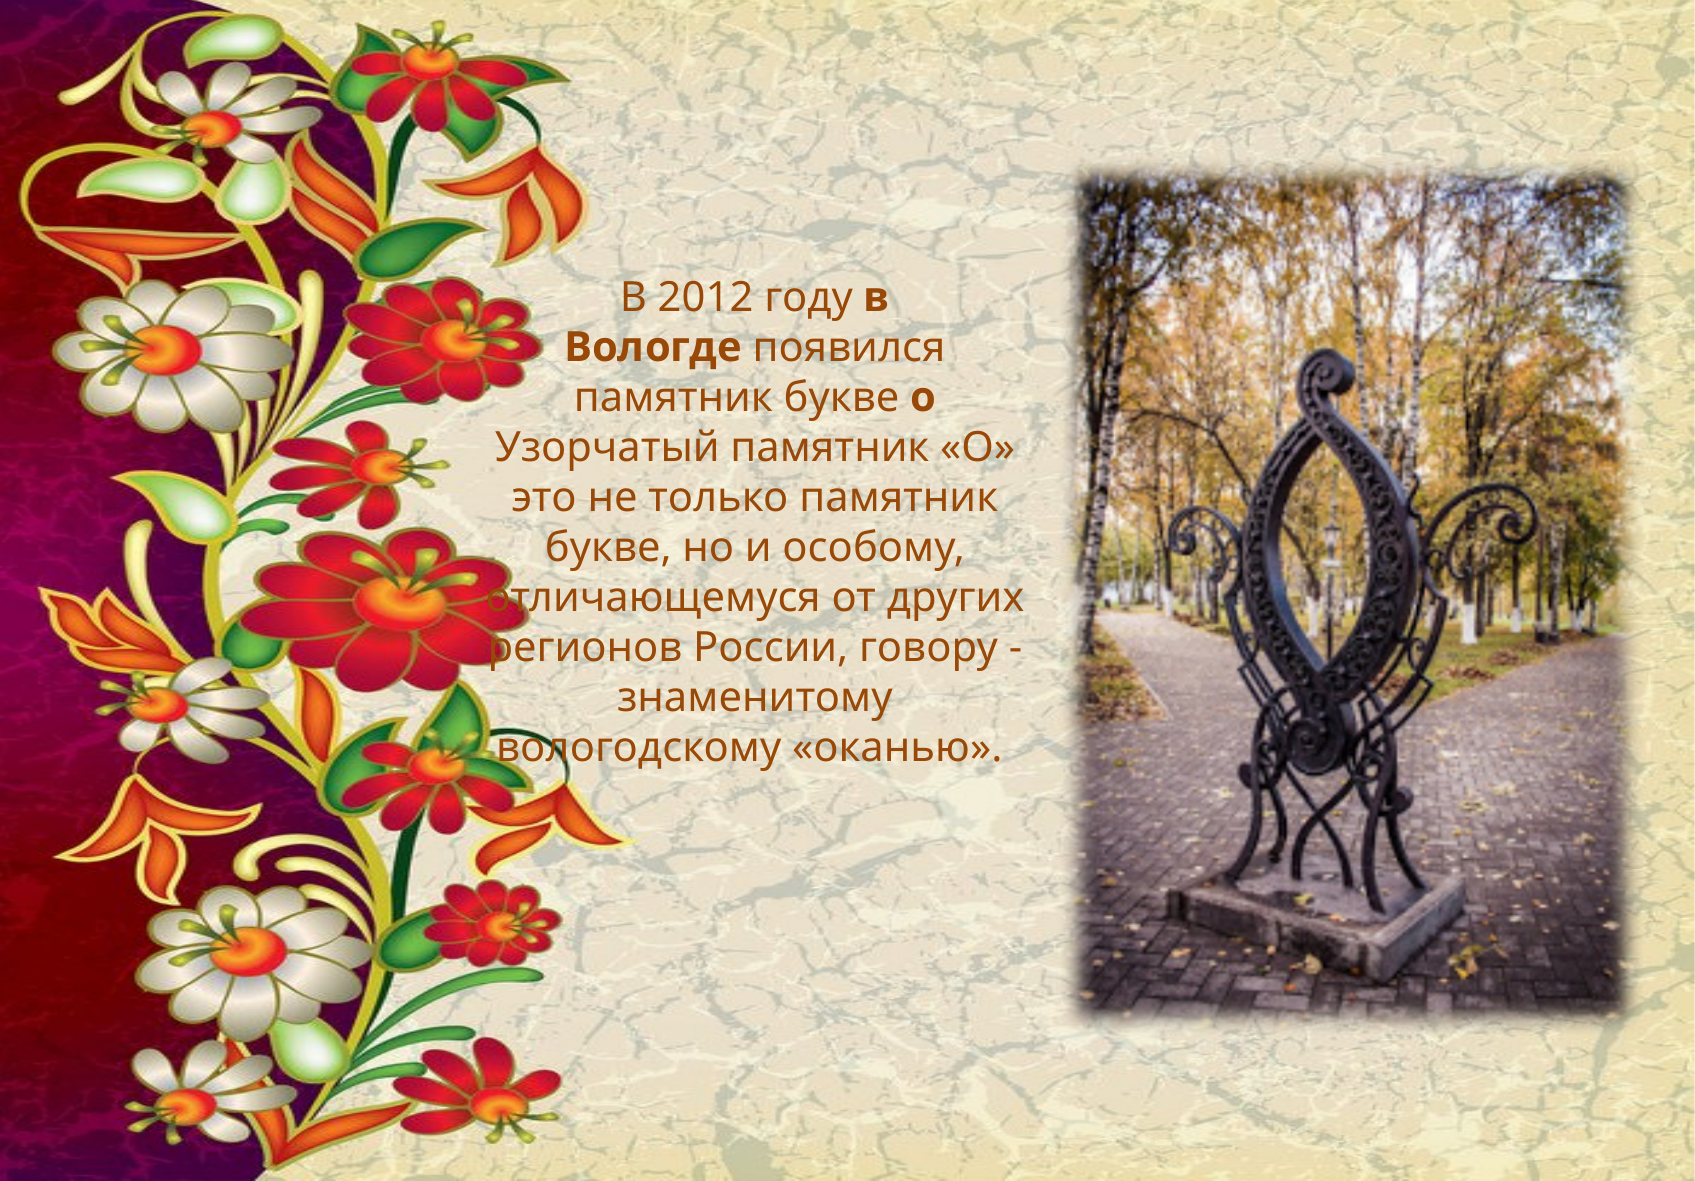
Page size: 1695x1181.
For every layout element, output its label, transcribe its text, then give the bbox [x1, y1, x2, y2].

picture [0, 0, 1695, 1181]
text_box В 2012 году в Вологде появился памятник букве о Узорчатый памятник «О» это не только памятник букве, но и особому, отличающемуся от других регионов России, говору - знаменитому вологодскому «оканью». [460, 262, 1050, 778]
